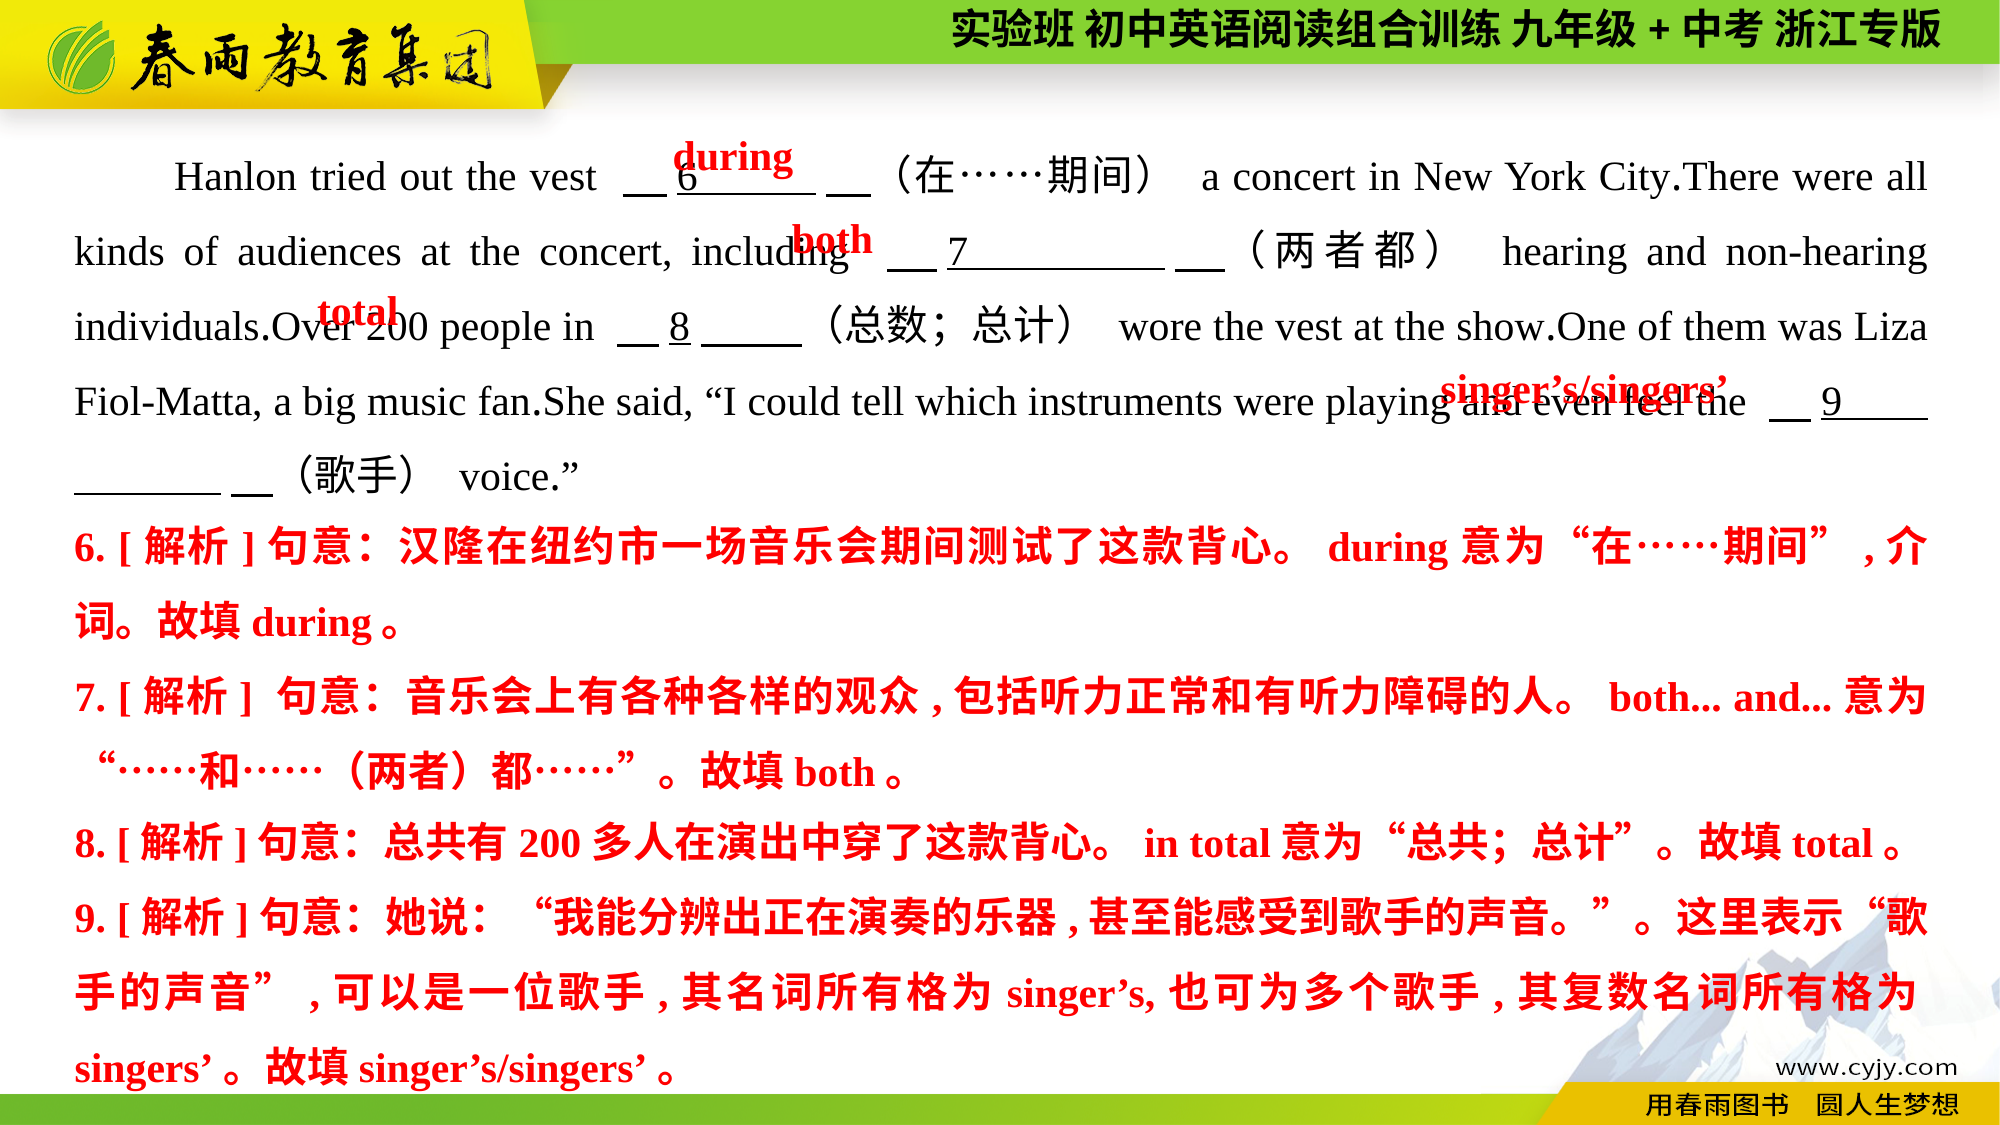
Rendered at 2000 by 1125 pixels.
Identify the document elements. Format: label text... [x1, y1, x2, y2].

picture [0, 0, 2000, 1125]
text_box total [302, 276, 414, 342]
text_box 6. [解析]句意：汉隆在纽约市一场音乐会期间测试了这款背心。during意为“在……期间”,介词。故填during。 [59, 487, 1944, 636]
text_box 8. [解析]句意：总共有200多人在演出中穿了这款背心。in total意为“总共；总计”。故填total。 [59, 783, 1944, 858]
text_box singer’s/singers’ [1425, 354, 1745, 420]
text_box 9. [解析]句意：她说：“我能分辨出正在演奏的乐器,甚至能感受到歌手的声音。”。这里表示“歌手的声音”,可以是一位歌手,其名词所有格为singer’s,也可为多个歌手,其复数名词所有格为singers’。故填singer’s/singers’。 [59, 858, 1944, 1099]
text_box both [777, 204, 889, 269]
text_box 7. [解析] 句意：音乐会上有各种各样的观众,包括听力正常和有听力障碍的人。both... and...意为“……和……（两者）都……”。故填both。 [59, 636, 1944, 783]
text_box during [657, 120, 809, 186]
list Hanlon tried out the vest 6 （在……期间） a concert in New York City.There were all kinds of audiences at the concert, including 7 （两者都） hearing and non-hearing individuals.Over 200 people in 8 （总数；总计） wore the vest at the show.One of them was Liza Fiol-Matta, a big music fan.She said, “I could tell which instruments were playing and even feel the 9 （歌手） voice.” [59, 116, 1944, 487]
